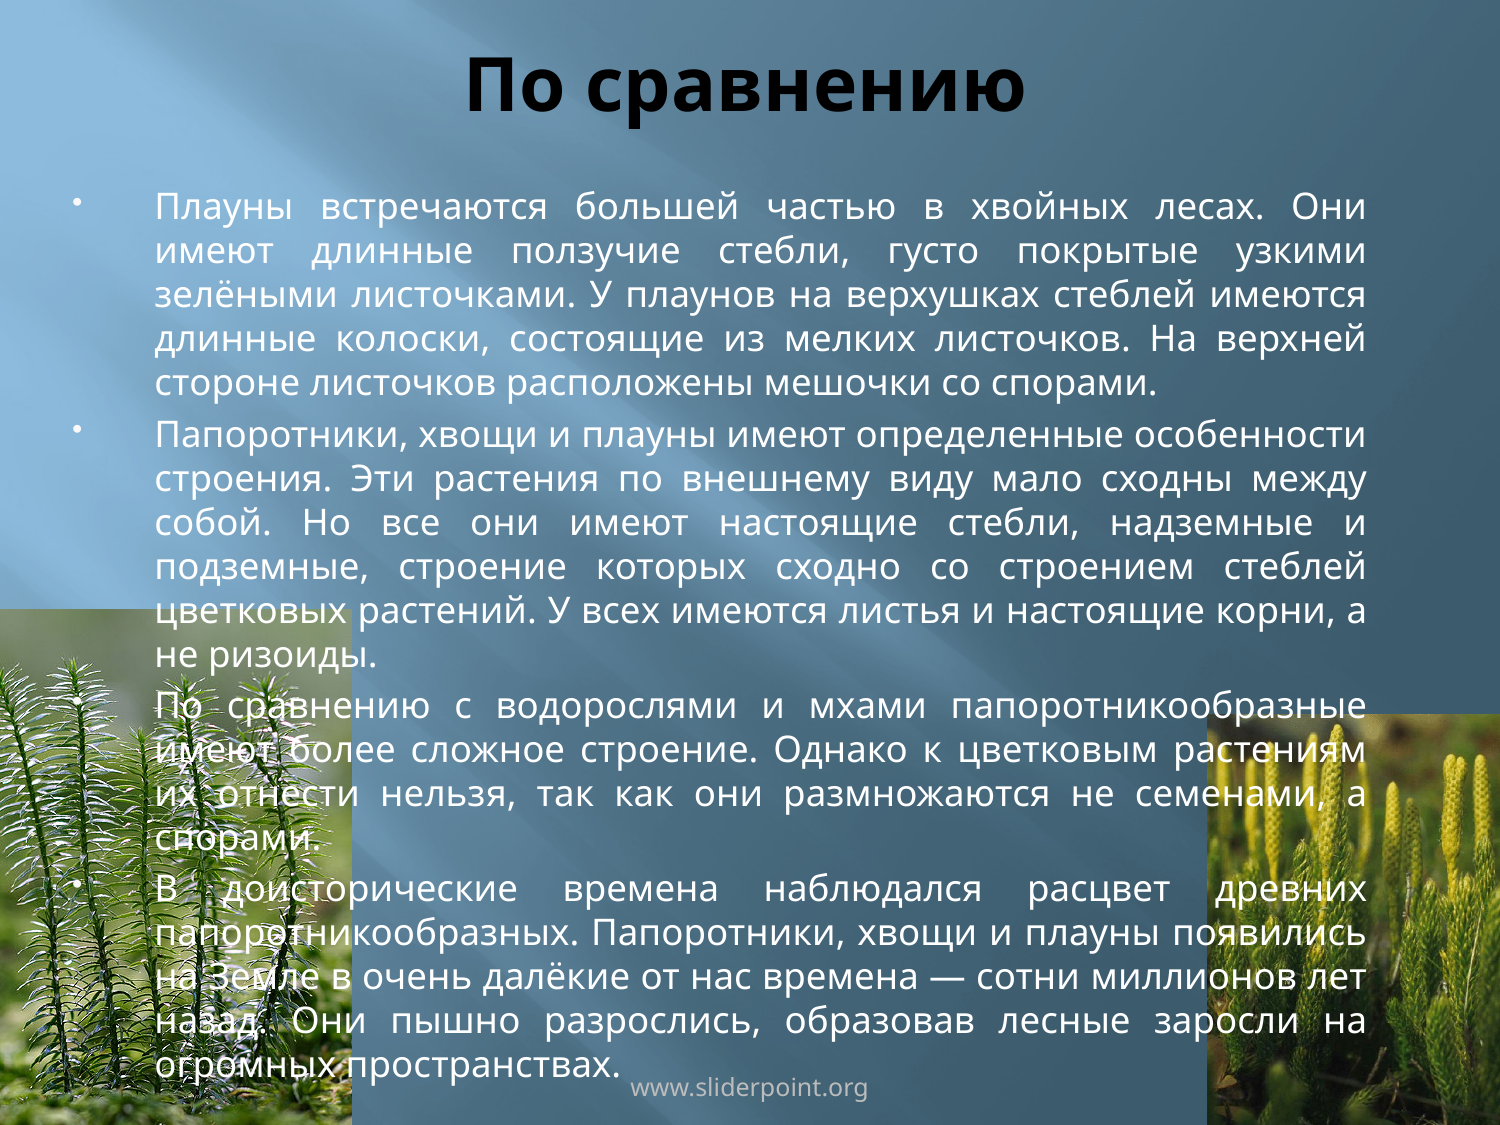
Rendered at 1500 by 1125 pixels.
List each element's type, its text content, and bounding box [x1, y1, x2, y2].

title По сравнению [70, 0, 1421, 163]
picture [0, 609, 352, 1125]
list Плауны встречаются большей частью в хвойных лесах. Они имеют длинные ползучие стебли, густо покрытые узкими зелёными листочками. У плаунов на верхушках стеблей имеются длинные колоски, состоящие из мелких листочков. На верхней стороне листочков расположены мешочки со спорами. Папоротники, хвощи и плауны имеют определенные особенности строения. Эти растения по внешнему виду мало сходны между собой. Но все они имеют настоящие стебли, надземные и подземные, строение которых сходно со строением стеблей цветковых растений. У всех имеются листья и настоящие корни, а не ризоиды. По сравнению с водорослями и мхами папоротникообразные имеют более сложное строение. Однако к цветковым растениям их отнести нельзя, так как они размножаются не семенами, а спорами. В доисторические времена наблюдался расцвет древних папоротникообразных. Папоротники, хвощи и плауны появились на Земле в очень далёкие от нас времена — сотни миллионов лет назад. Они пышно разрослись, образовав лесные заросли на огромных пространствах. [58, 175, 1383, 1102]
picture [1206, 714, 1500, 1125]
footer www.sliderpoint.org [512, 1052, 988, 1113]
